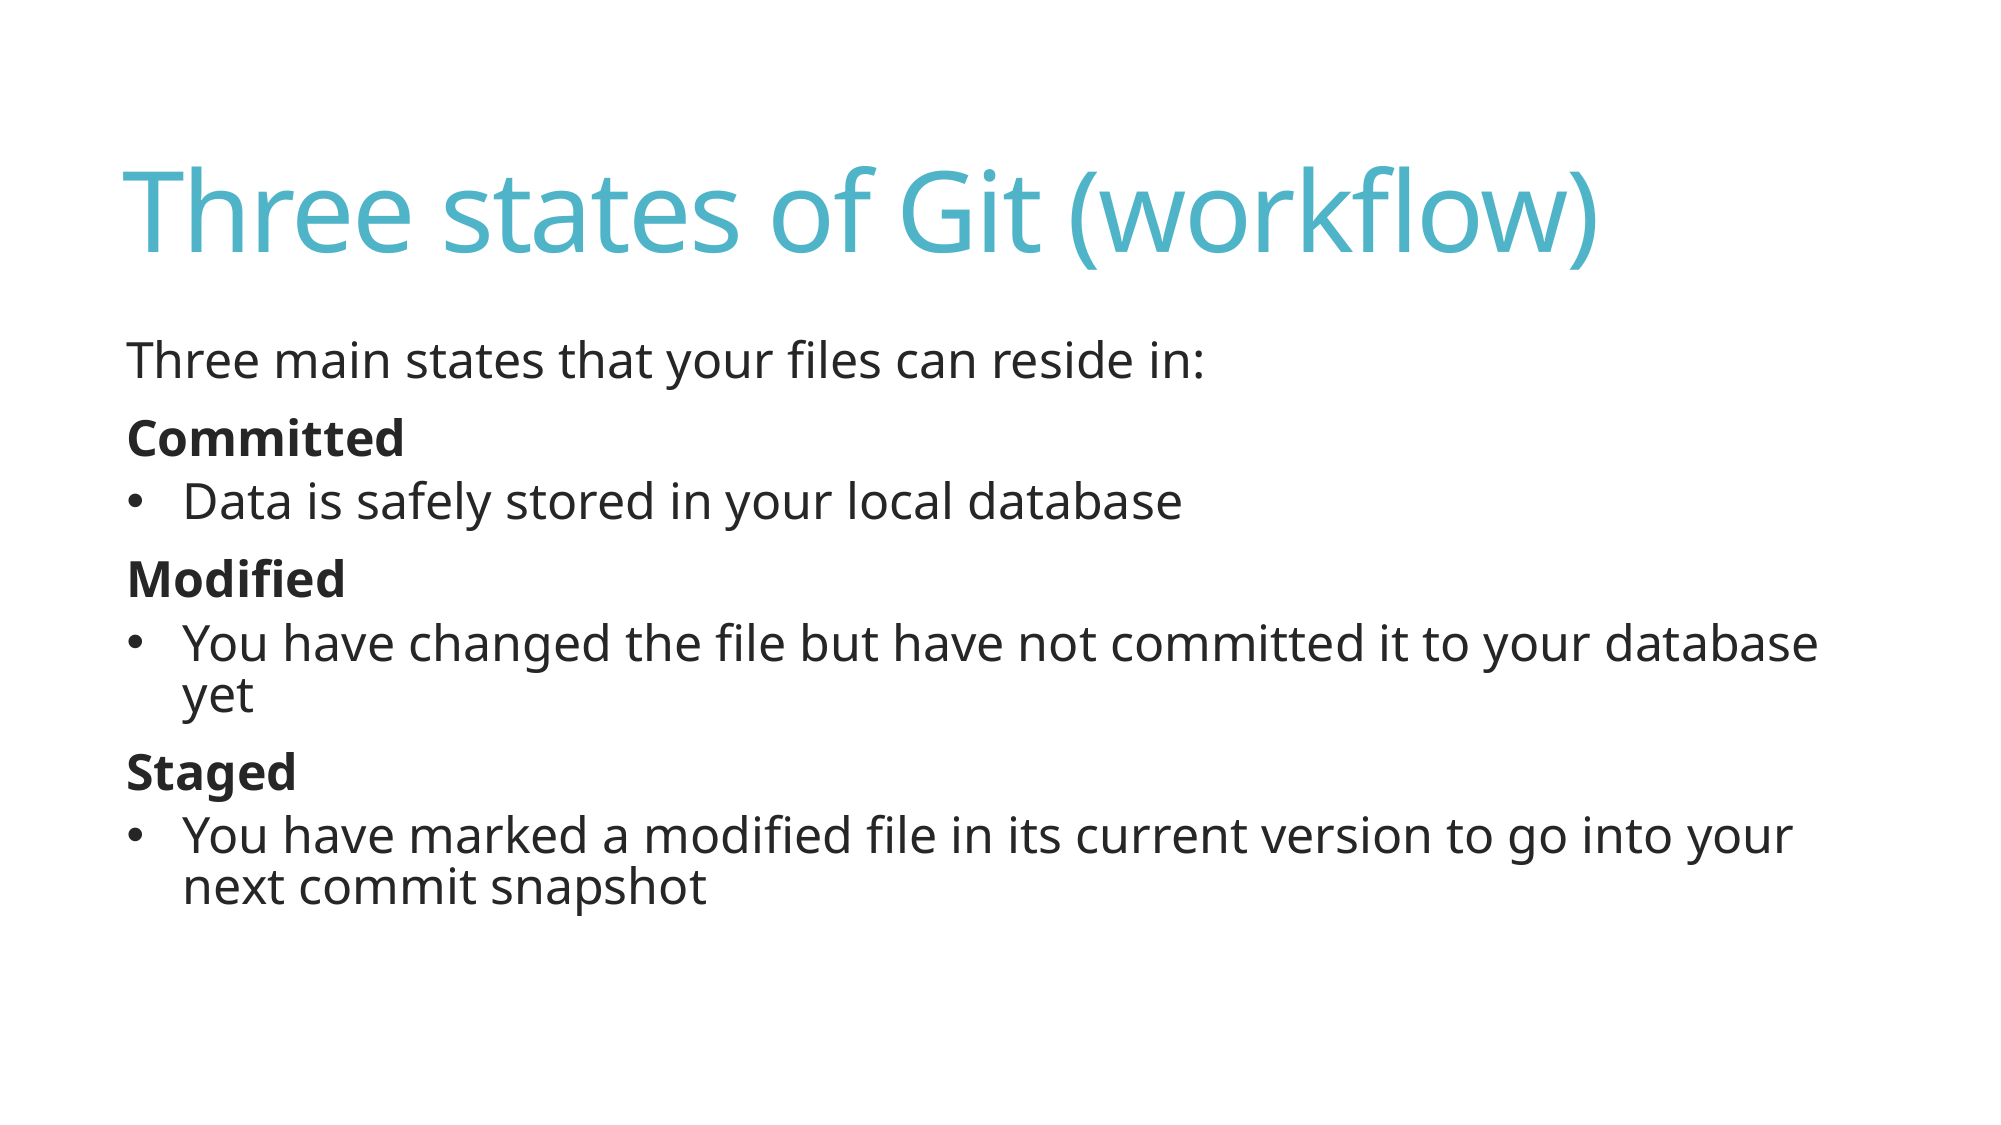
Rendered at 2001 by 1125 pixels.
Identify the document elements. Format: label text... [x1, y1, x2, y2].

title Three states of Git (workflow) [107, 81, 1875, 354]
list Three main states that your files can reside in: Committed Data is safely stored in your local database Modified You have changed the file but have not committed it to your database yet Staged You have marked a modified file in its current version to go into your next commit snapshot [111, 329, 1876, 948]
